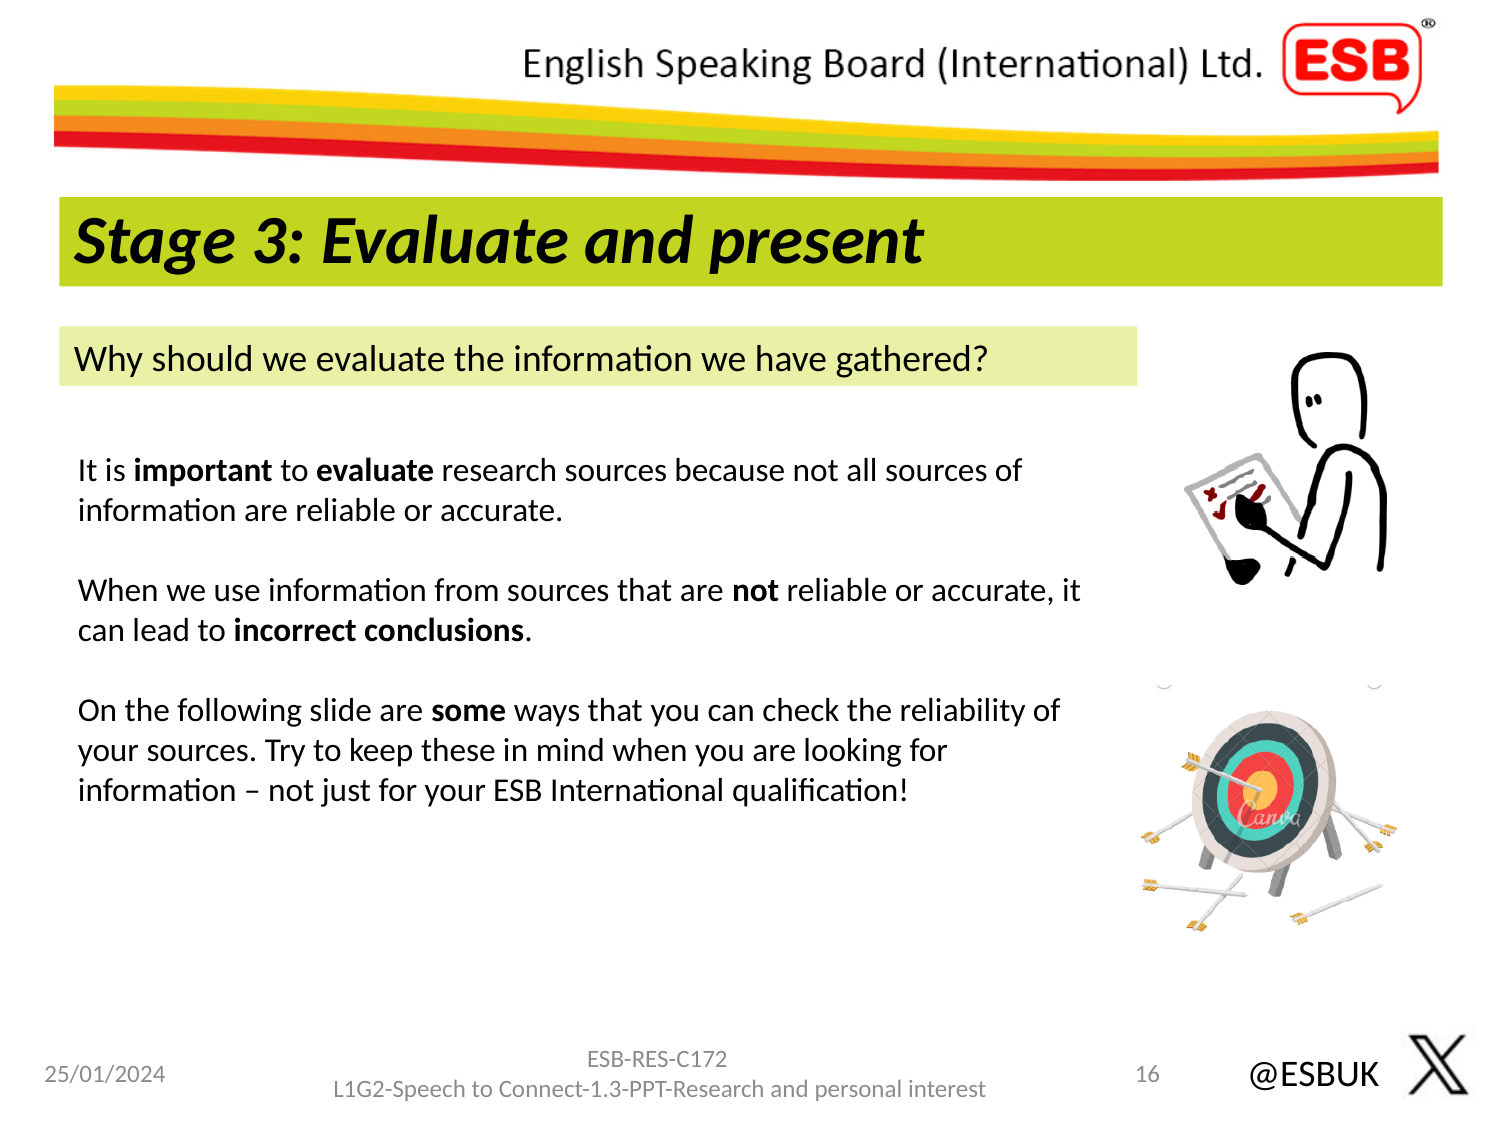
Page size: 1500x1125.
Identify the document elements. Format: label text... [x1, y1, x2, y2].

picture [1401, 1023, 1481, 1107]
text_box It is important to evaluate research sources because not all sources of information are reliable or accurate. When we use information from sources that are not reliable or accurate, it can lead to incorrect conclusions. On the following slide are some ways that you can check the reliability of your sources. Try to keep these in mind when you are looking for information – not just for your ESB International qualification! [63, 441, 1104, 816]
text_box Why should we evaluate the information we have gathered? [59, 326, 1137, 386]
picture [0, 0, 1500, 189]
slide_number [29, 1042, 307, 1103]
footer ESB-RES-C172 L1G2-Speech to Connect-1.3-PPT-Research and personal interest [307, 1042, 930, 1103]
slide_number 16 [930, 1042, 1176, 1103]
text_box Stage 3: Evaluate and present [59, 197, 1443, 287]
picture [1103, 685, 1424, 945]
picture [1137, 291, 1443, 646]
